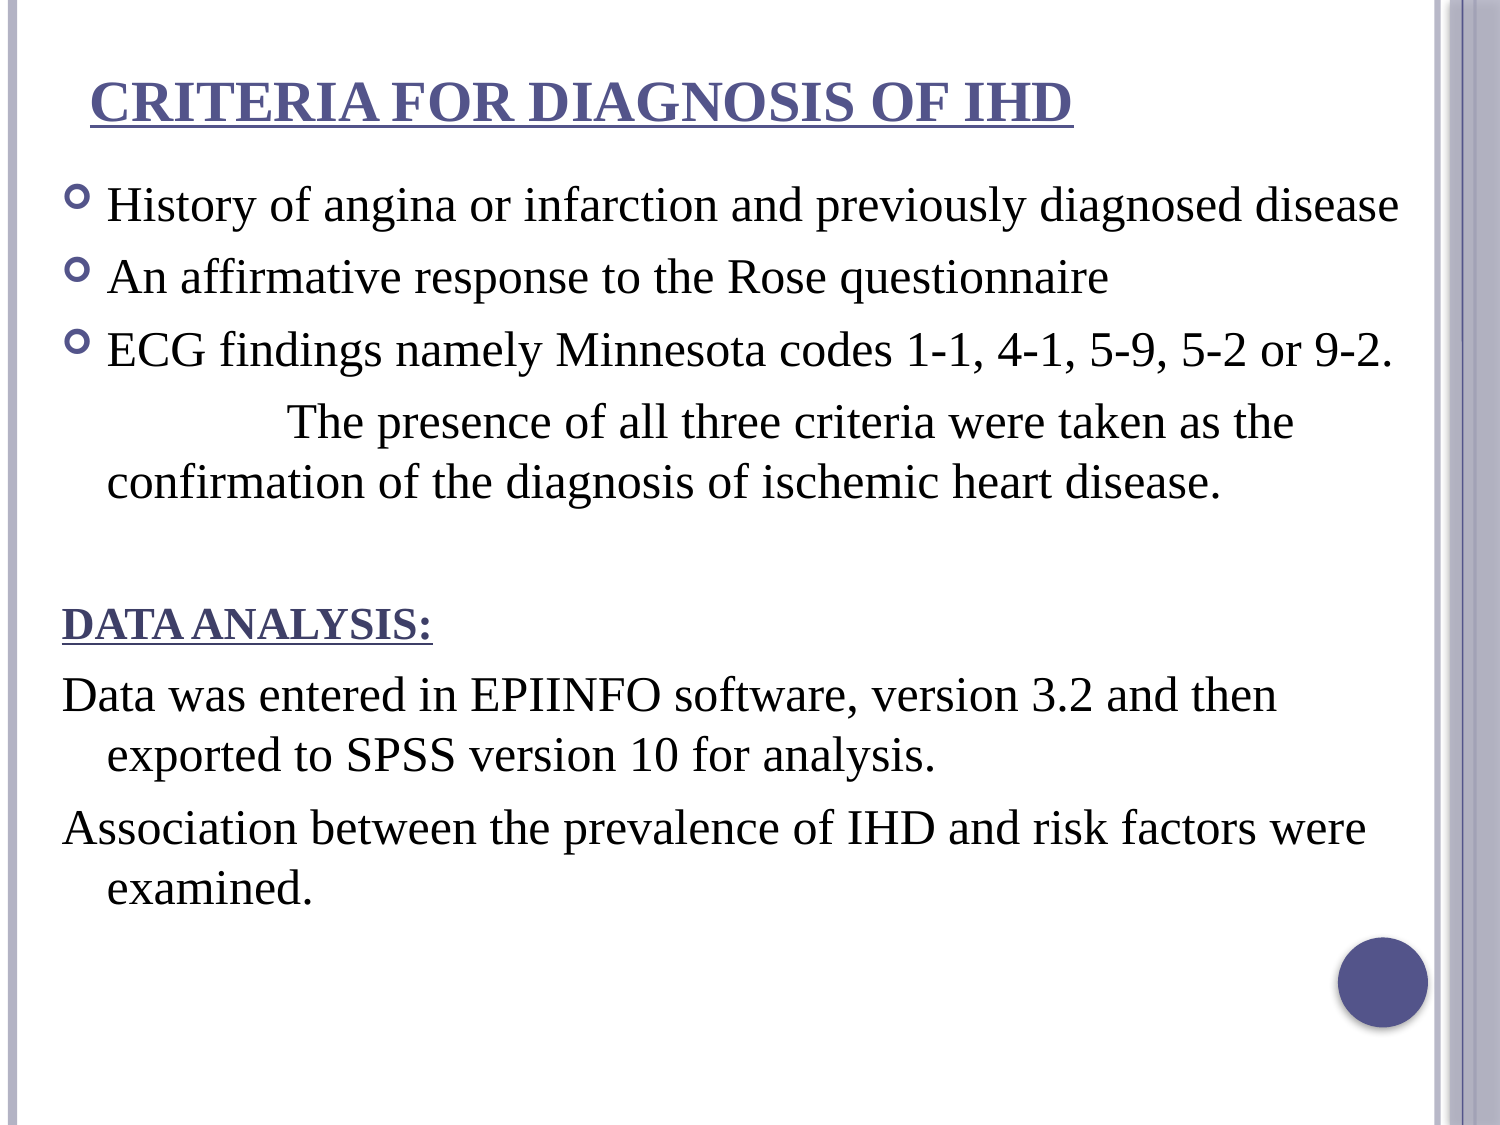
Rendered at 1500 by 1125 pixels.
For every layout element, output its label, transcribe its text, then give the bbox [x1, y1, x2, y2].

list History of angina or infarction and previously diagnosed disease An affirmative response to the Rose questionnaire ECG findings namely Minnesota codes 1-1, 4-1, 5-9, 5-2 or 9-2. The presence of all three criteria were taken as the confirmation of the diagnosis of ischemic heart disease. DATA ANALYSIS: Data was entered in EPIINFO software, version 3.2 and then exported to SPSS version 10 for analysis. Association between the prevalence of IHD and risk factors were examined. [46, 164, 1430, 1062]
title Criteria for diagnosis of ihd [75, 45, 1300, 141]
